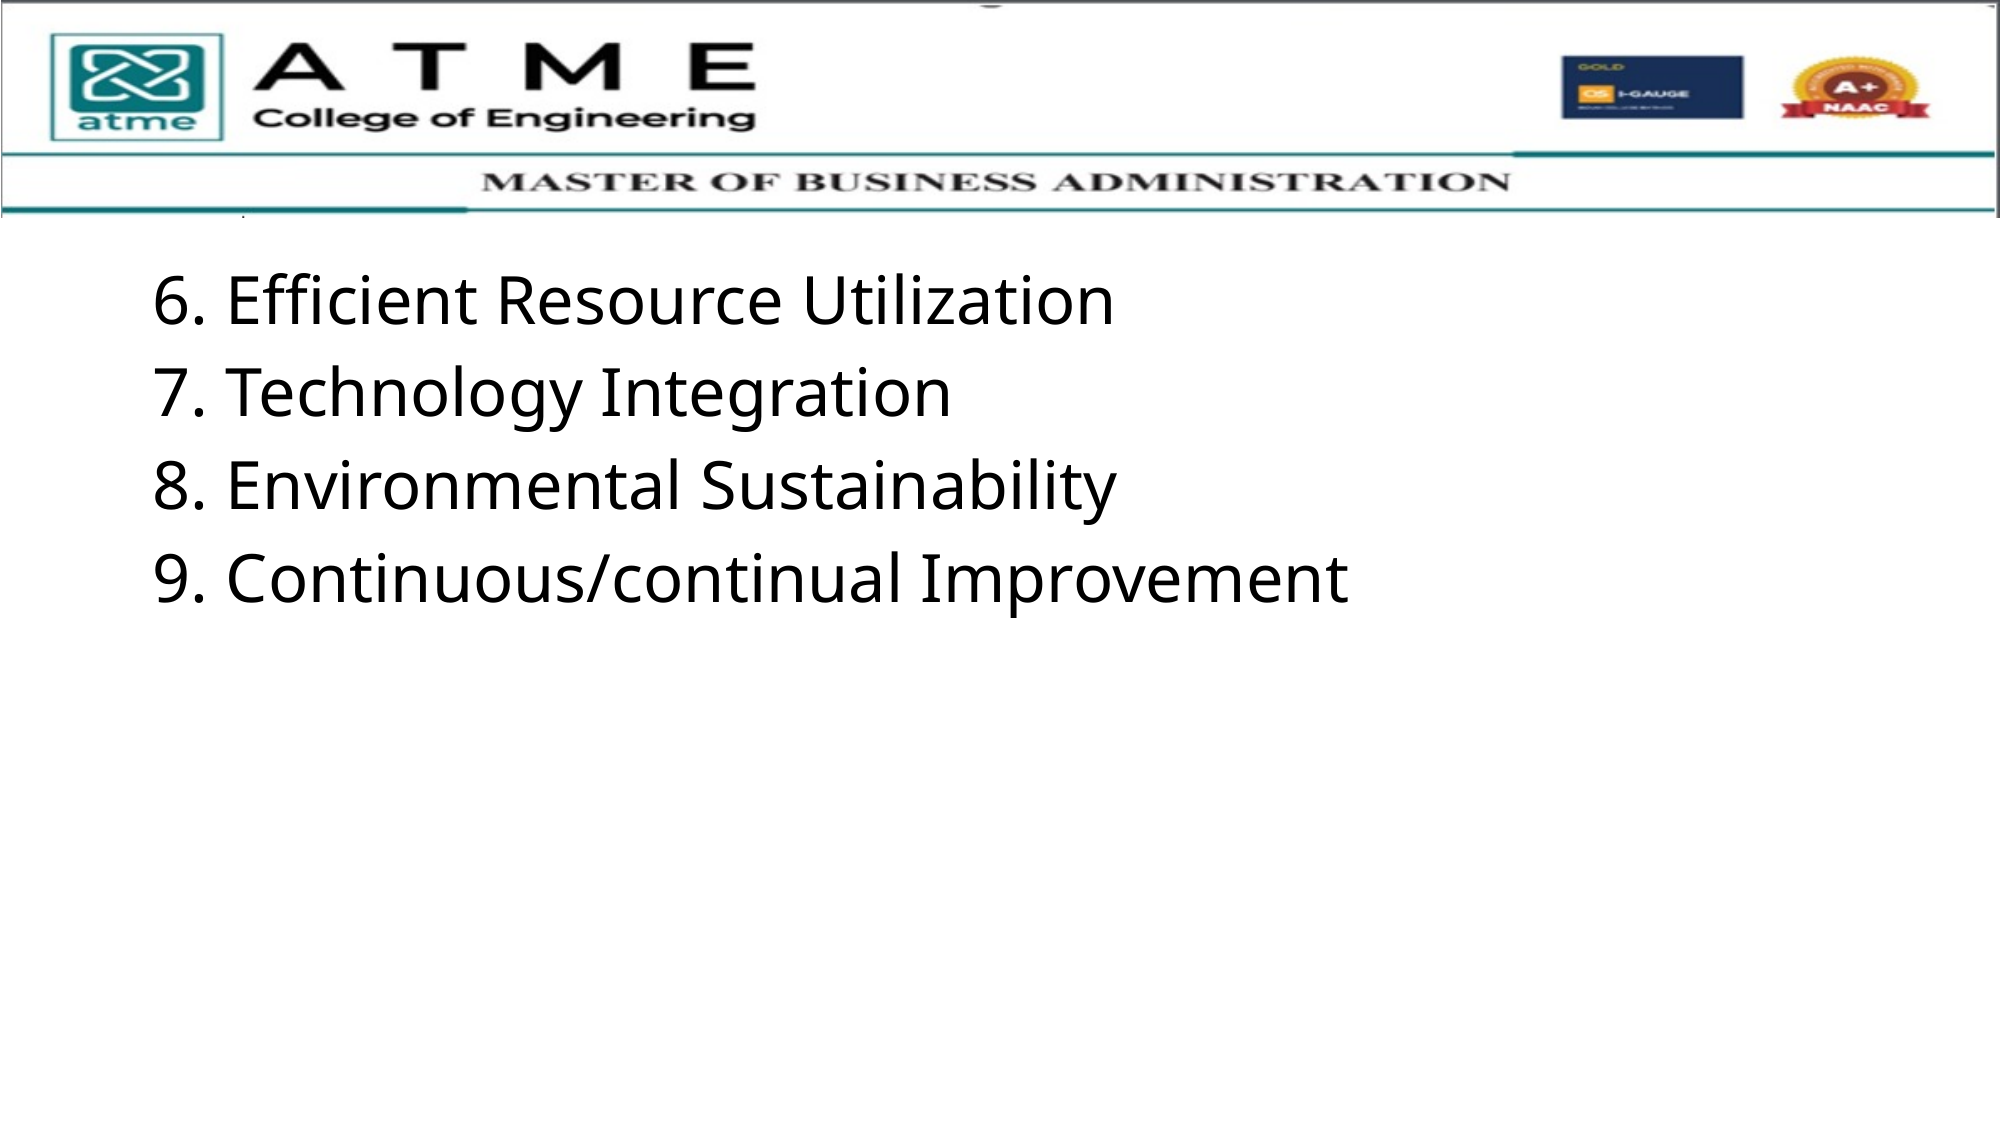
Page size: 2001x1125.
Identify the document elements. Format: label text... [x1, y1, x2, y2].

list 6. Efficient Resource Utilization 7. Technology Integration 8. Environmental Sustainability 9. Continuous/continual Improvement [137, 259, 1863, 1014]
picture [1, 0, 2000, 218]
